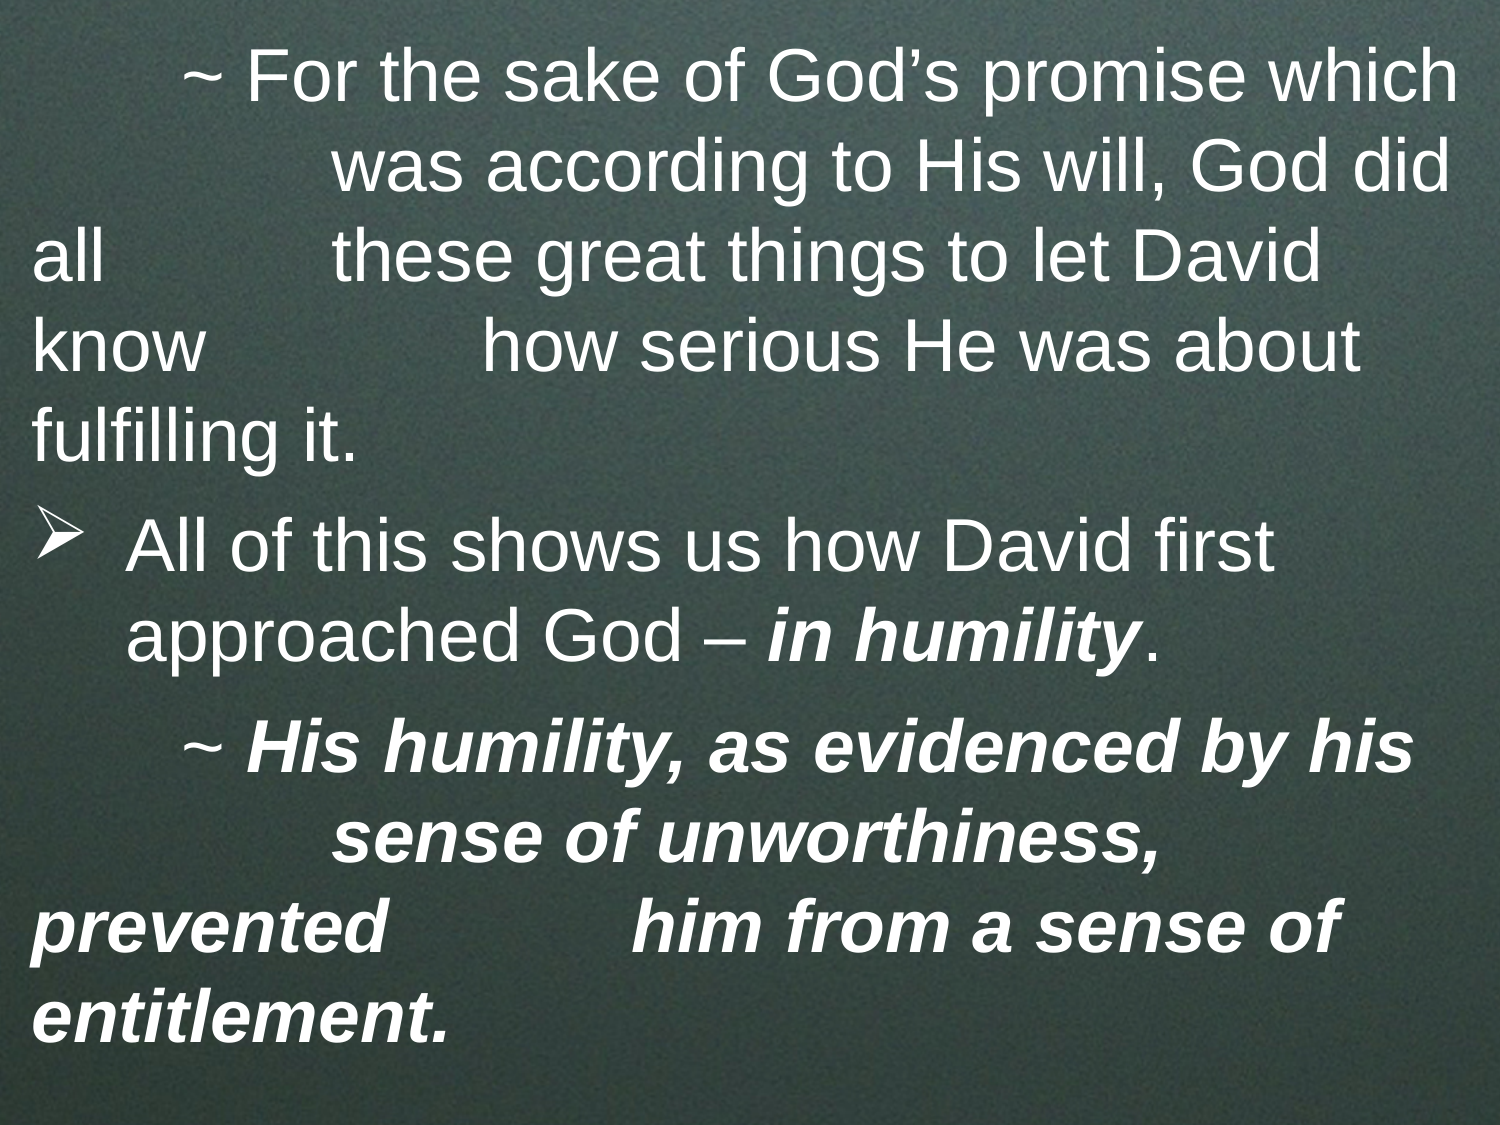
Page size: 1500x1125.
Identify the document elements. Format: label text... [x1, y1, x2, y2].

subtitle ~ For the sake of God’s promise which was according to His will, God did all these great things to let David know how serious He was about fulfilling it. All of this shows us how David first approached God – in humility. ~ His humility, as evidenced by his sense of unworthiness, prevented him from a sense of entitlement. [16, 18, 1482, 1110]
picture [0, 0, 1500, 1125]
